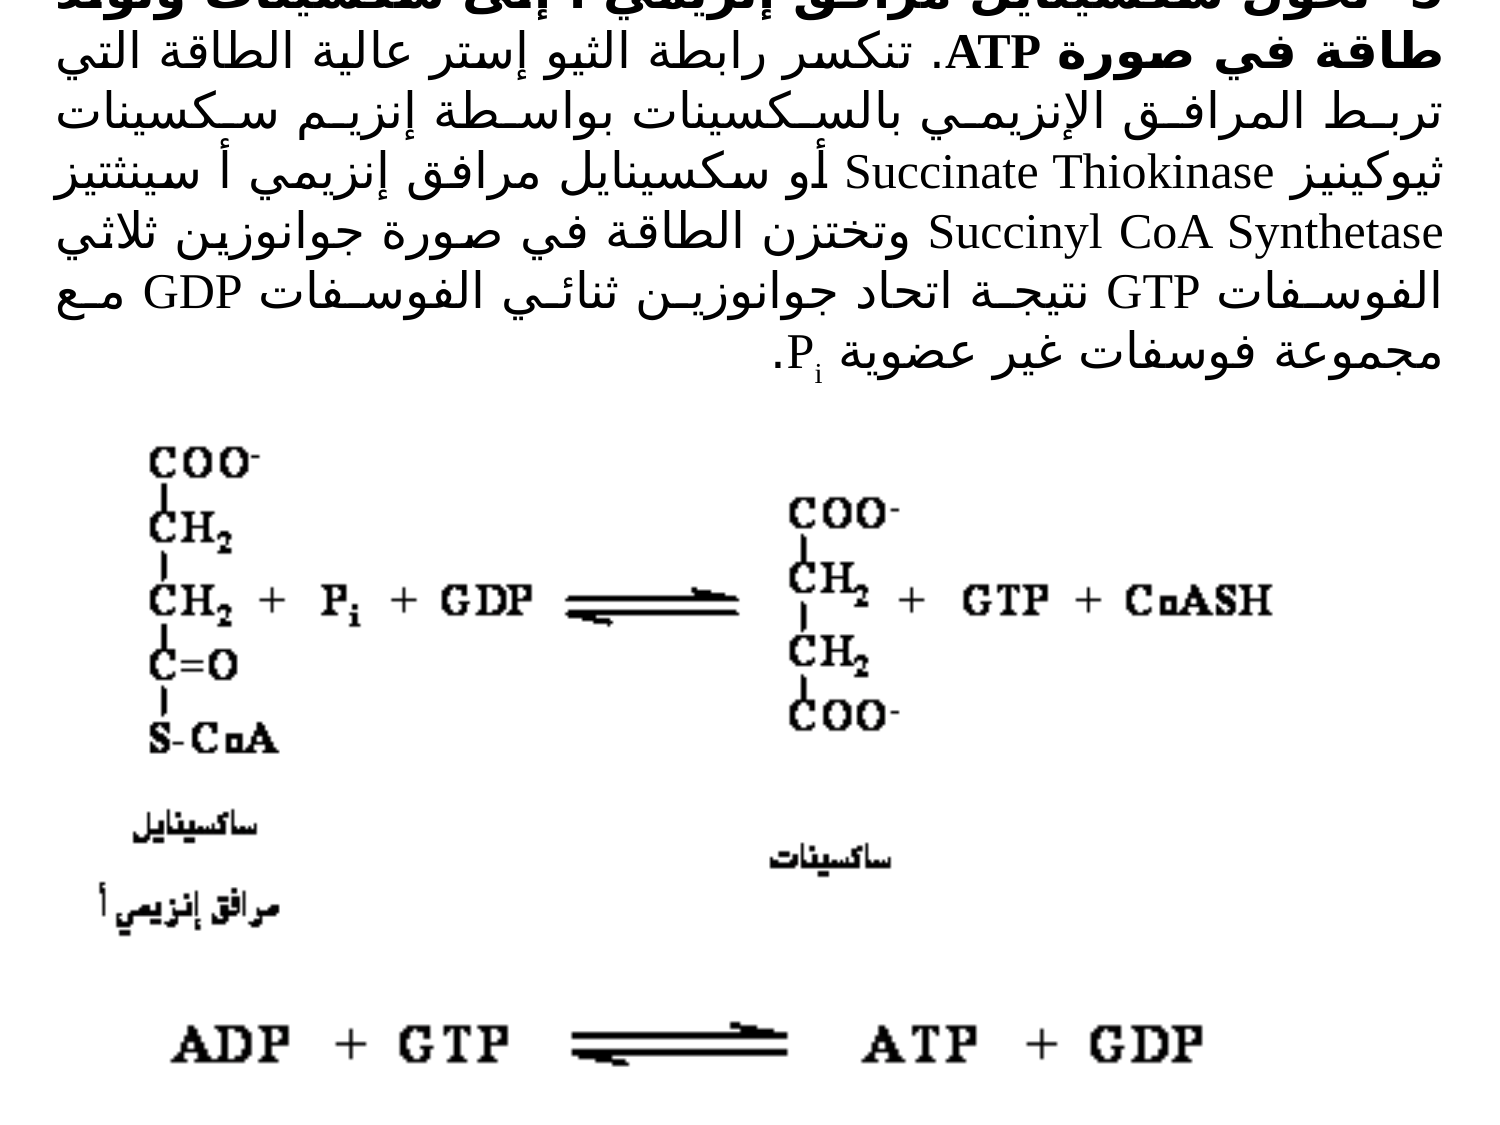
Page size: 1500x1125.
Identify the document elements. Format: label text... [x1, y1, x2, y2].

text_box 5- تحول سكسينايل مرافق إنزيمي أ إلى سكسينات وتولد طاقة في صورة ATP. تنكسر رابطة الثيو إستر عالية الطاقة التي تربط المرافق الإنزيمي بالسكسينات بواسطة إنزيم سكسينات ثيوكينيز Succinate Thiokinase أو سكسينايل مرافق إنزيمي أ سينثتيز Succinyl CoA Synthetase وتختزن الطاقة في صورة جوانوزين ثلاثي الفوسفات GTP نتيجة اتحاد جوانوزين ثنائي الفوسفات GDP مع مجموعة فوسفات غير عضوية Pi. [41, 0, 1459, 397]
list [64, 428, 1447, 1004]
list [155, 1012, 1312, 1095]
